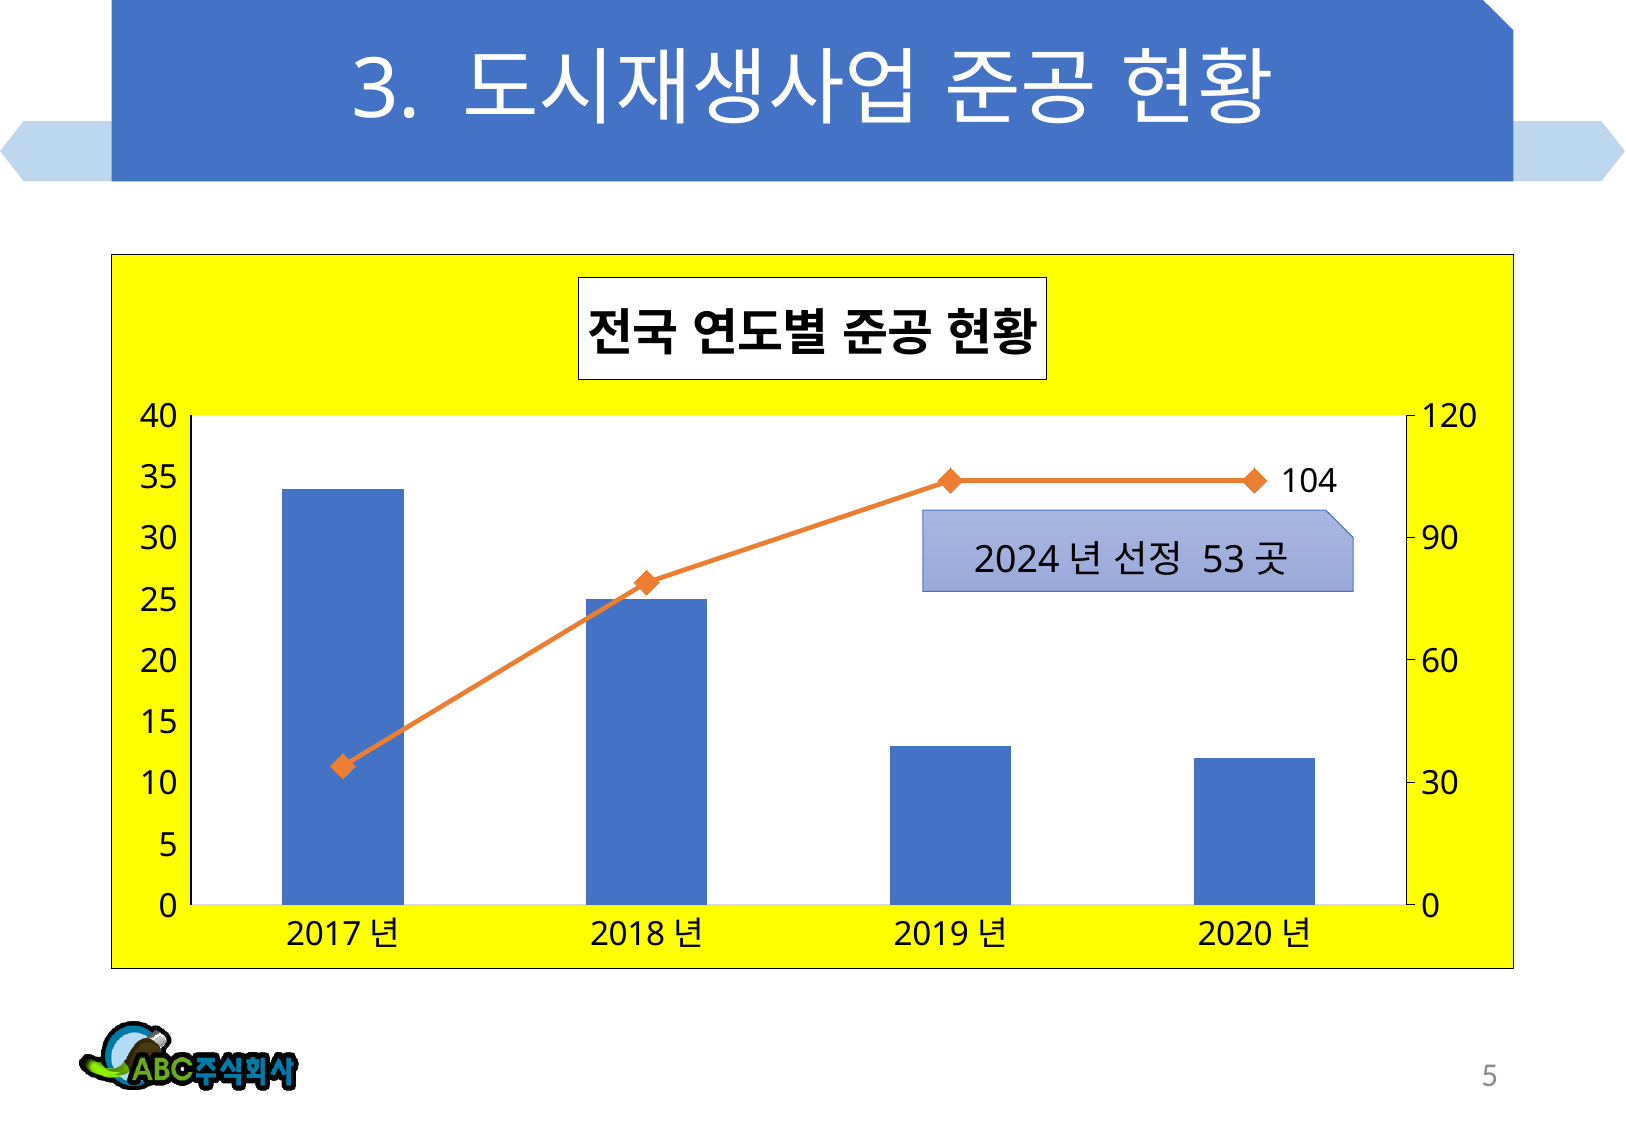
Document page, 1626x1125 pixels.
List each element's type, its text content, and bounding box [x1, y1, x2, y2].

slide_number 5 [1147, 1042, 1514, 1103]
picture [69, 1013, 305, 1096]
title 3. 도시재생사업 준공 현황 [0, 0, 1625, 182]
chart [111, 254, 1514, 969]
